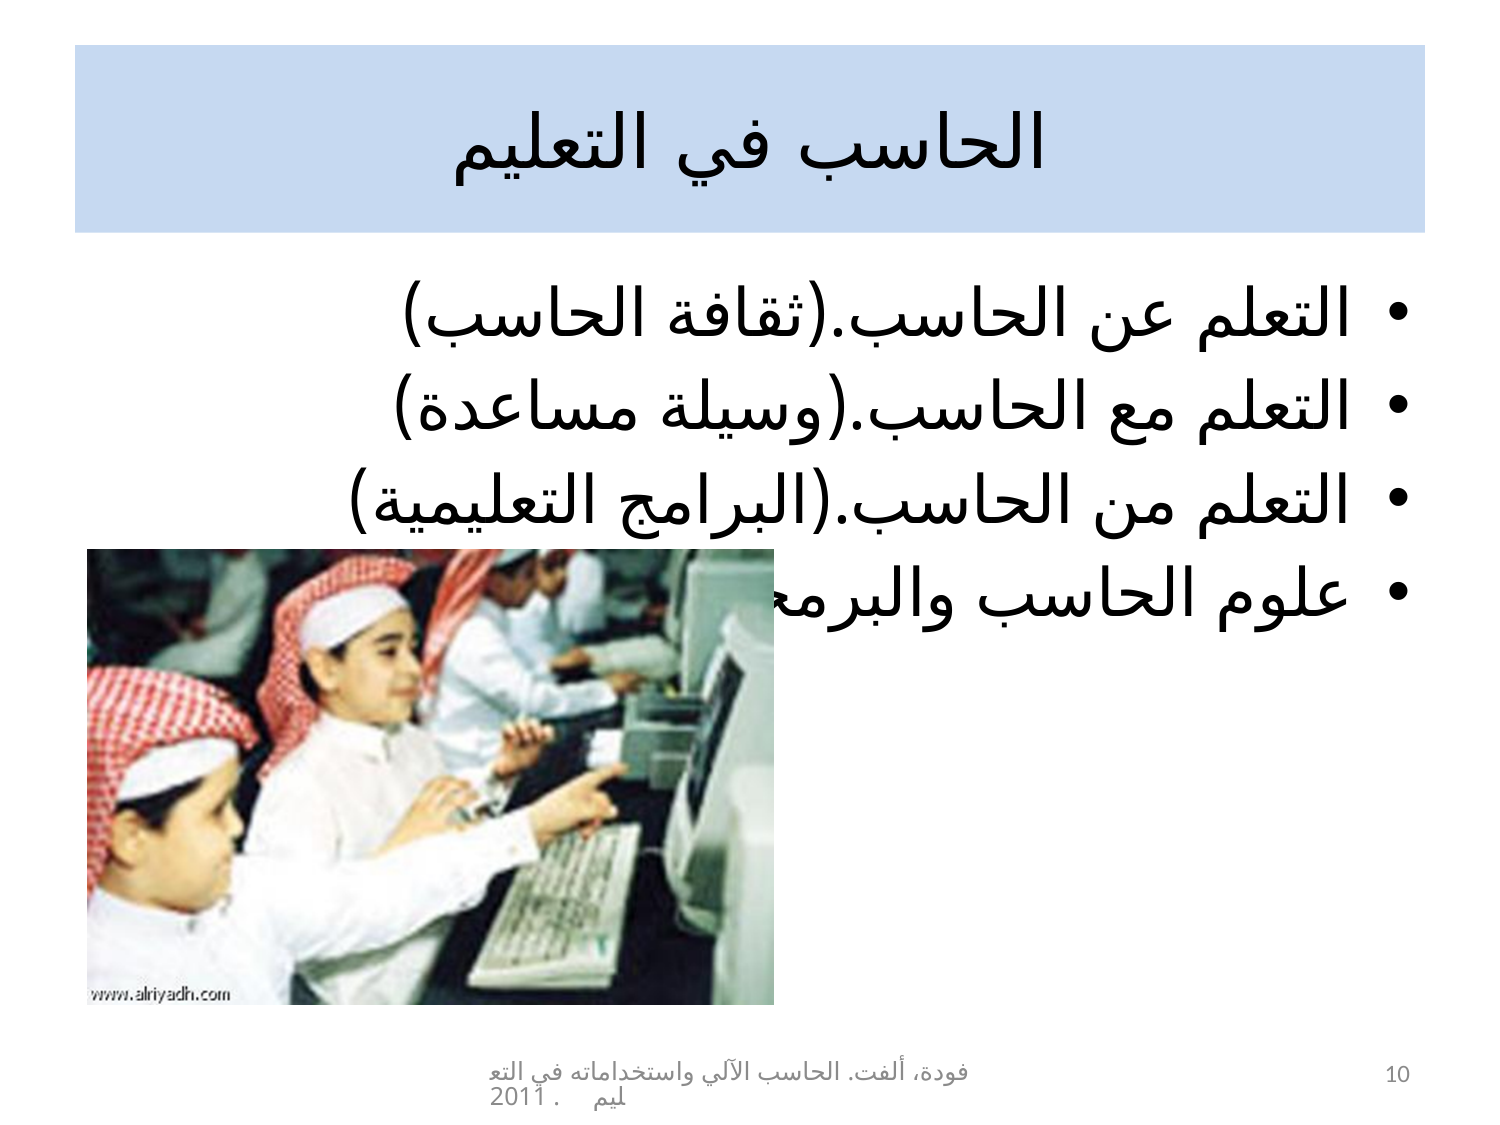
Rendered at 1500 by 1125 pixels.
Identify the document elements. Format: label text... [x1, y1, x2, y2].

footer فودة، ألفت. الحاسب الآلي واستخداماته في التعليم. 2011 [474, 1042, 988, 1103]
title الحاسب في التعليم [75, 45, 1425, 233]
list التعلم عن الحاسب.(ثقافة الحاسب) التعلم مع الحاسب.(وسيلة مساعدة) التعلم من الحاسب.(البرامج التعليمية) علوم الحاسب والبرمجة. [75, 262, 1425, 1005]
slide_number 10 [1074, 1042, 1425, 1103]
picture [87, 549, 774, 1006]
